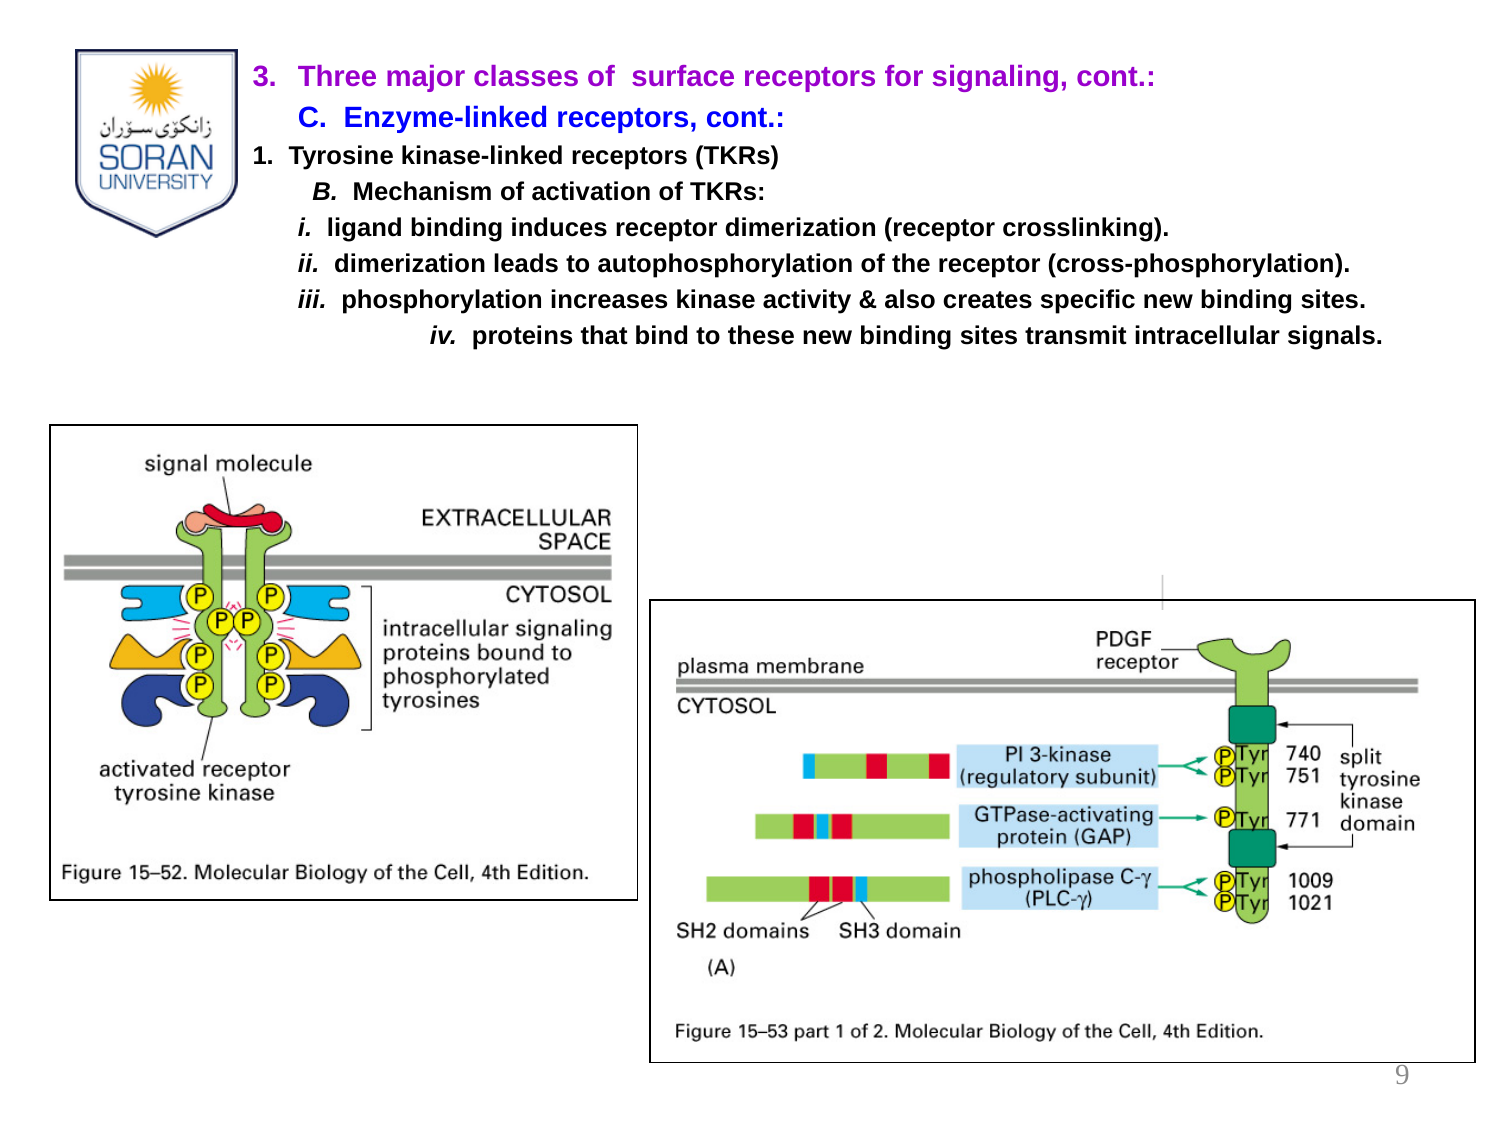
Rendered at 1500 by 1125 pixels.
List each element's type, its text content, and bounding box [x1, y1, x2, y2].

subtitle Three major classes of surface receptors for signaling, cont.: C. Enzyme-linked receptors, cont.: 1. Tyrosine kinase-linked receptors (TKRs) B. Mechanism of activation of TKRs: i. ligand binding induces receptor dimerization (receptor crosslinking). ii. dimerization leads to autophosphorylation of the receptor (cross-phosphorylation). iii. phosphorylation increases kinase activity & also creates specific new binding sites. iv. proteins that bind to these new binding sites transmit intracellular signals. [237, 50, 1450, 425]
picture [674, 610, 1463, 1043]
slide_number 9 [1074, 1063, 1425, 1103]
picture [75, 49, 238, 238]
text_box [649, 599, 1475, 1063]
picture [62, 449, 613, 885]
text_box [49, 425, 638, 900]
